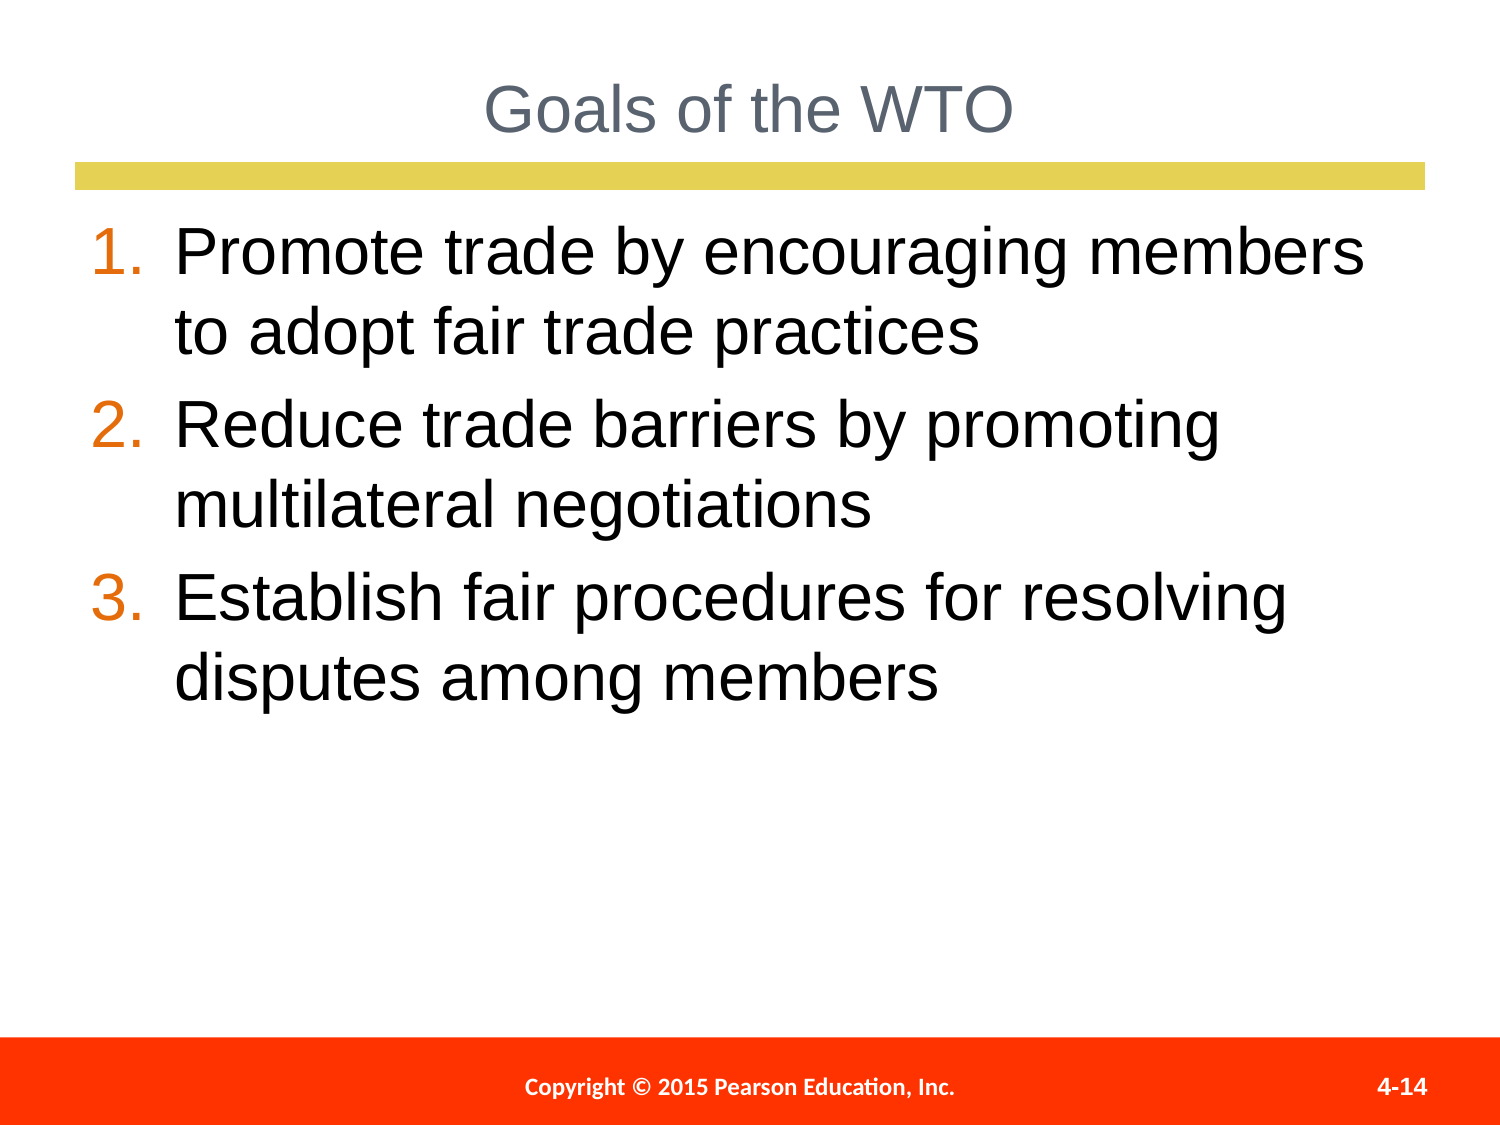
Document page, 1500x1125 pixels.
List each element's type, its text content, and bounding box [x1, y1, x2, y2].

title Goals of the WTO [74, 12, 1426, 199]
list Promote trade by encouraging members to adopt fair trade practices Reduce trade barriers by promoting multilateral negotiations Establish fair procedures for resolving disputes among members [74, 199, 1426, 1006]
